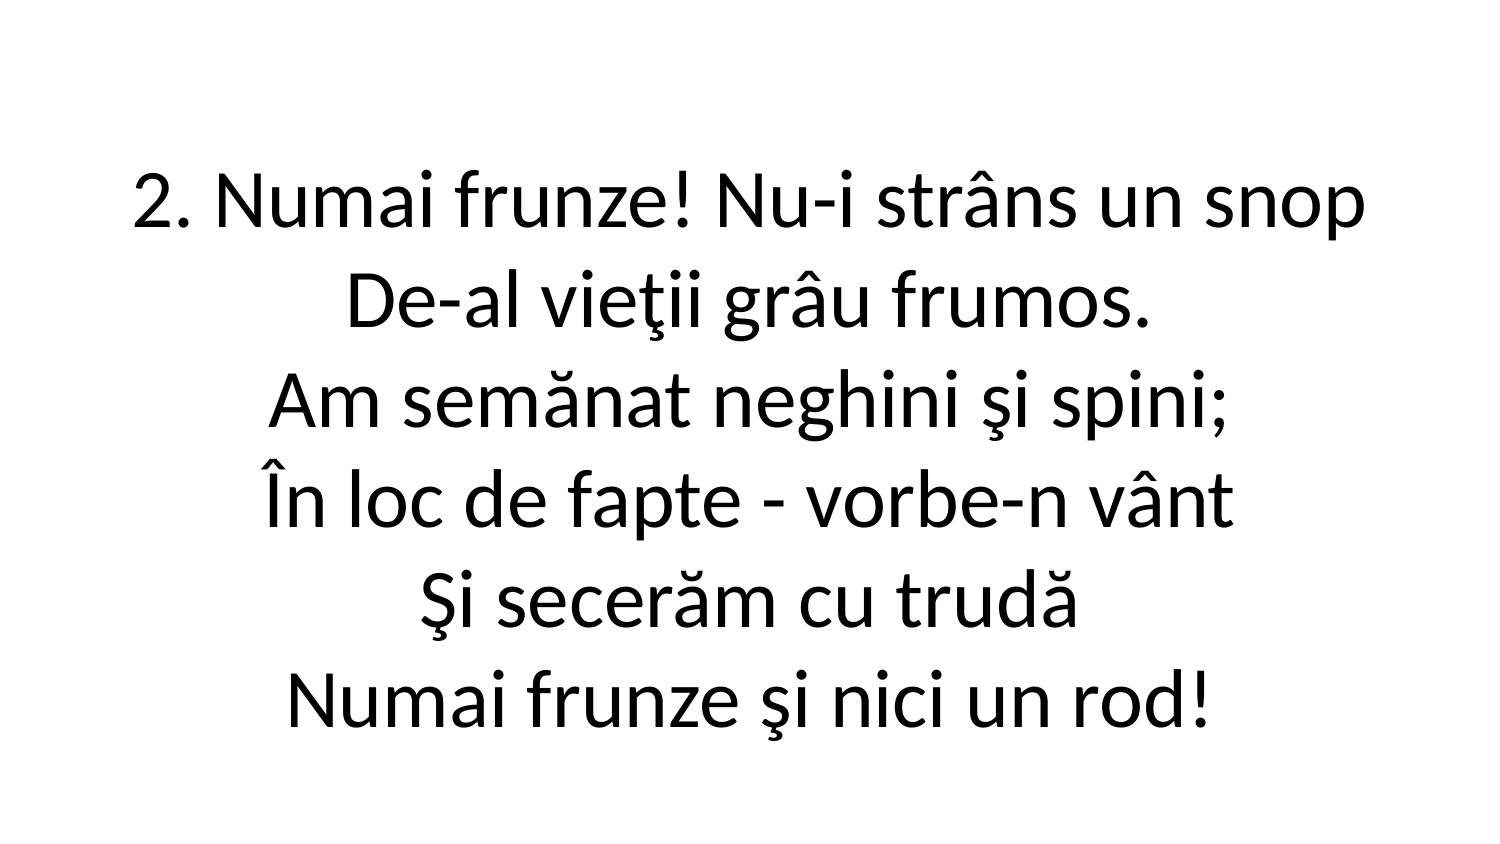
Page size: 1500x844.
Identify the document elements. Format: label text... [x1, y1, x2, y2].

text_box 2. Numai frunze! Nu-i strâns un snop De-al vieţii grâu frumos. Am semănat neghini şi spini; În loc de fapte - vorbe-n vânt Şi secerăm cu trudă Numai frunze şi nici un rod! [116, 92, 1384, 752]
